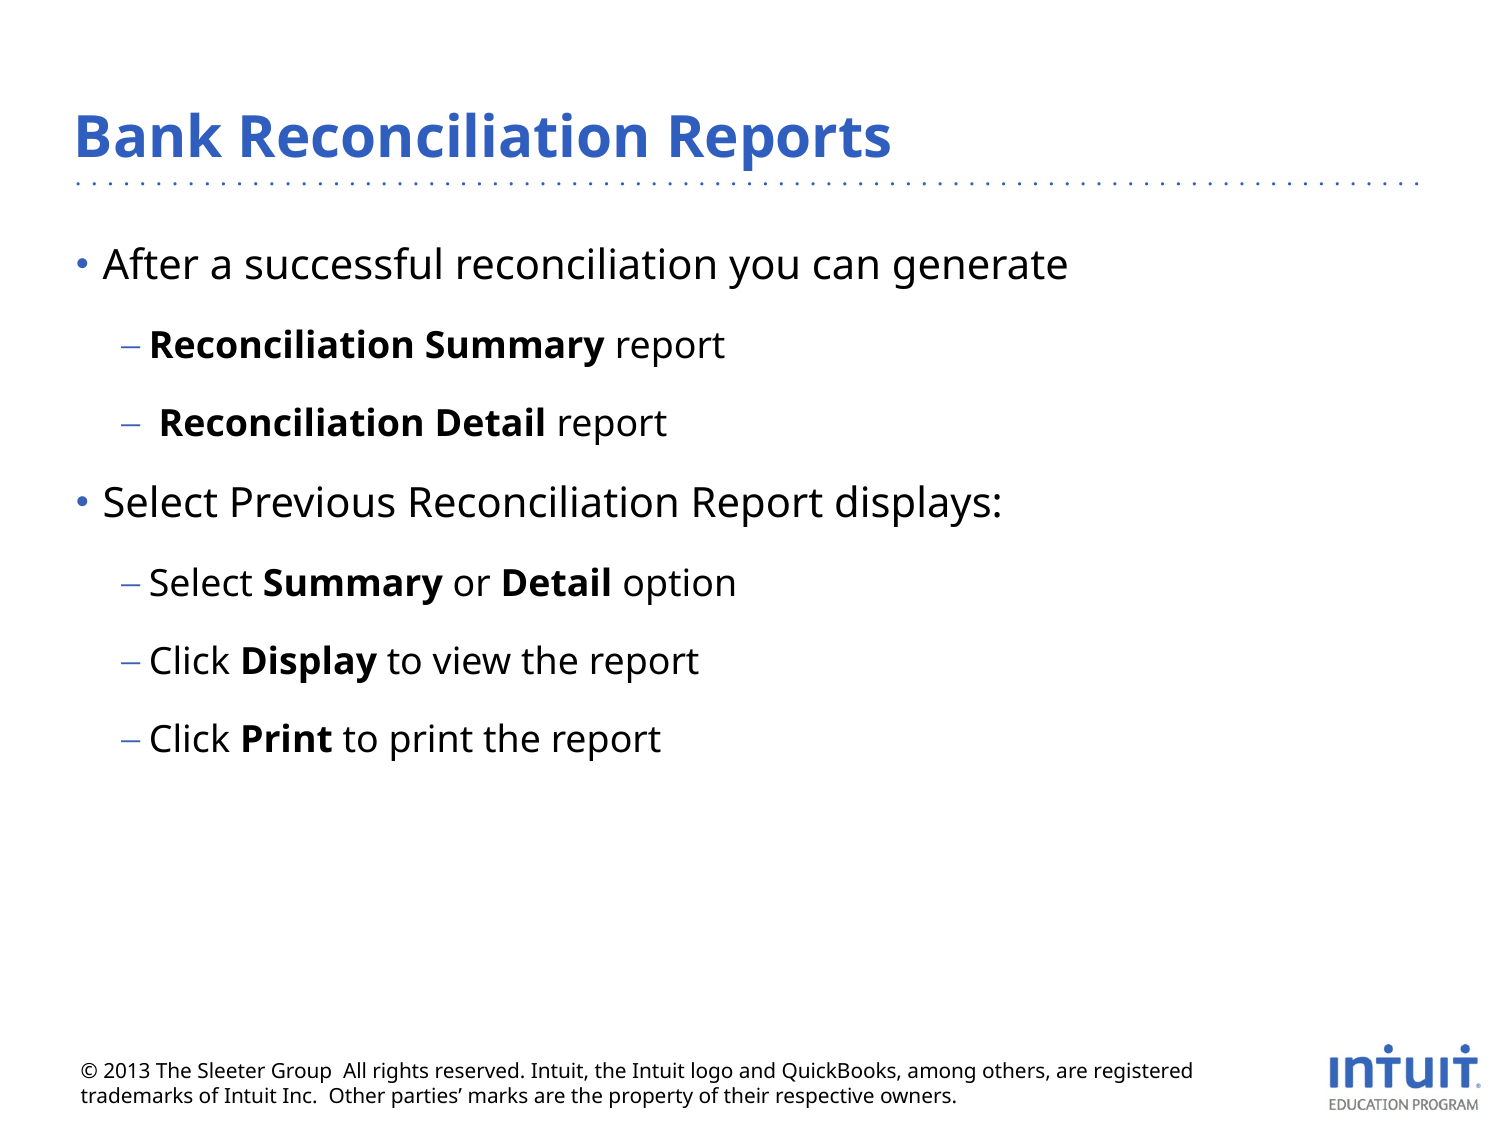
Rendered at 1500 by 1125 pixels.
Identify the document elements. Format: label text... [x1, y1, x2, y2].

list After a successful reconciliation you can generate Reconciliation Summary report Reconciliation Detail report Select Previous Reconciliation Report displays: Select Summary or Detail option Click Display to view the report Click Print to print the report [75, 235, 1424, 1012]
picture [1325, 1039, 1485, 1116]
title Bank Reconciliation Reports [73, 62, 1424, 169]
